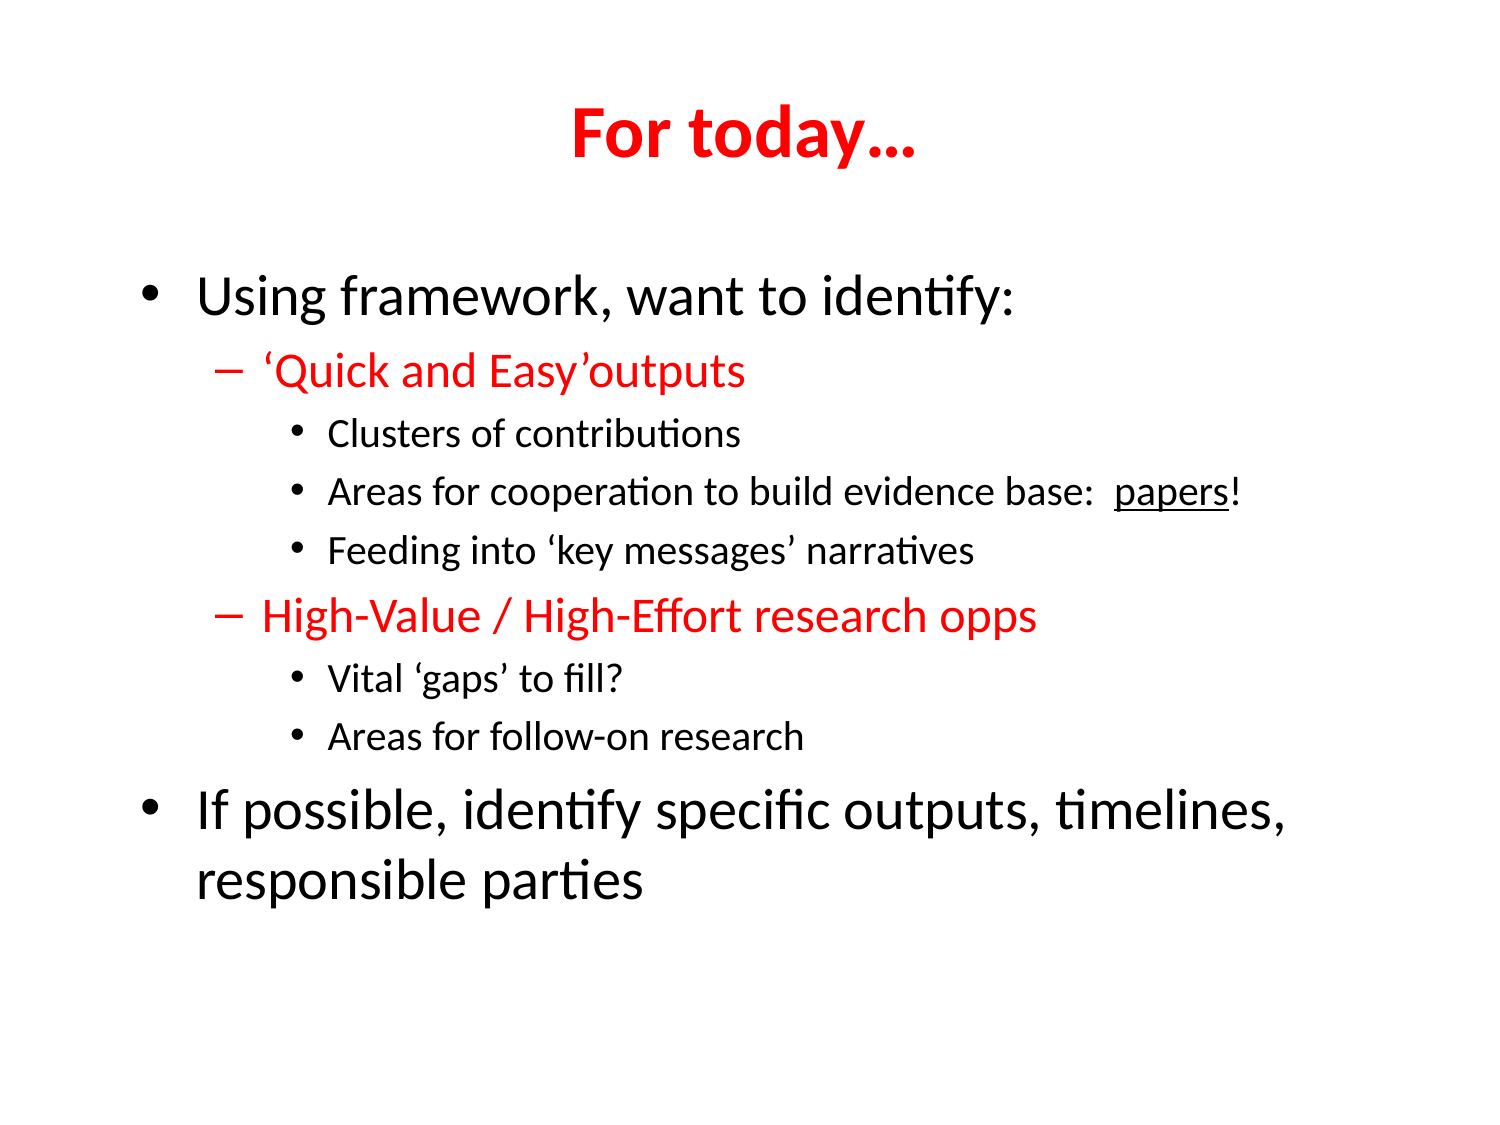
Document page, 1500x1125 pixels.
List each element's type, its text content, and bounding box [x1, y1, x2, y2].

text_box For today… [249, 74, 1166, 180]
list Using framework, want to identify: ‘Quick and Easy’outputs Clusters of contributions Areas for cooperation to build evidence base: papers! Feeding into ‘key messages’ narratives High-Value / High-Effort research opps Vital ‘gaps’ to fill? Areas for follow-on research If possible, identify specific outputs, timelines, responsible parties [125, 249, 1425, 1005]
